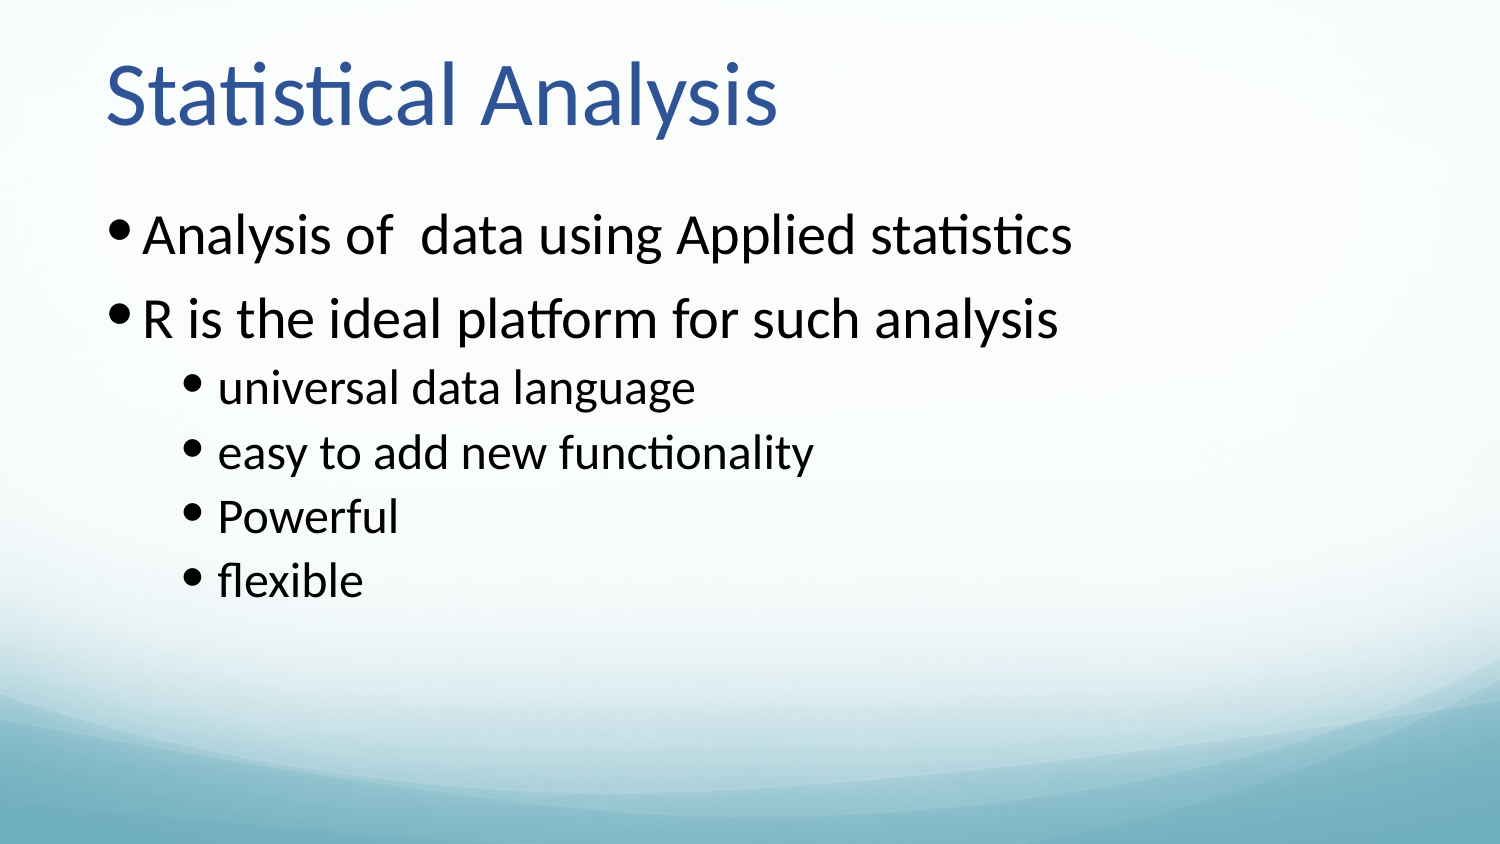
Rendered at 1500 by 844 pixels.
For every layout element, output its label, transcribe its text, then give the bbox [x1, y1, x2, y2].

list Analysis of data using Applied statistics R is the ideal platform for such analysis universal data language easy to add new functionality Powerful flexible [90, 196, 1410, 732]
picture [0, 0, 1500, 844]
title Statistical Analysis [90, 13, 1410, 178]
